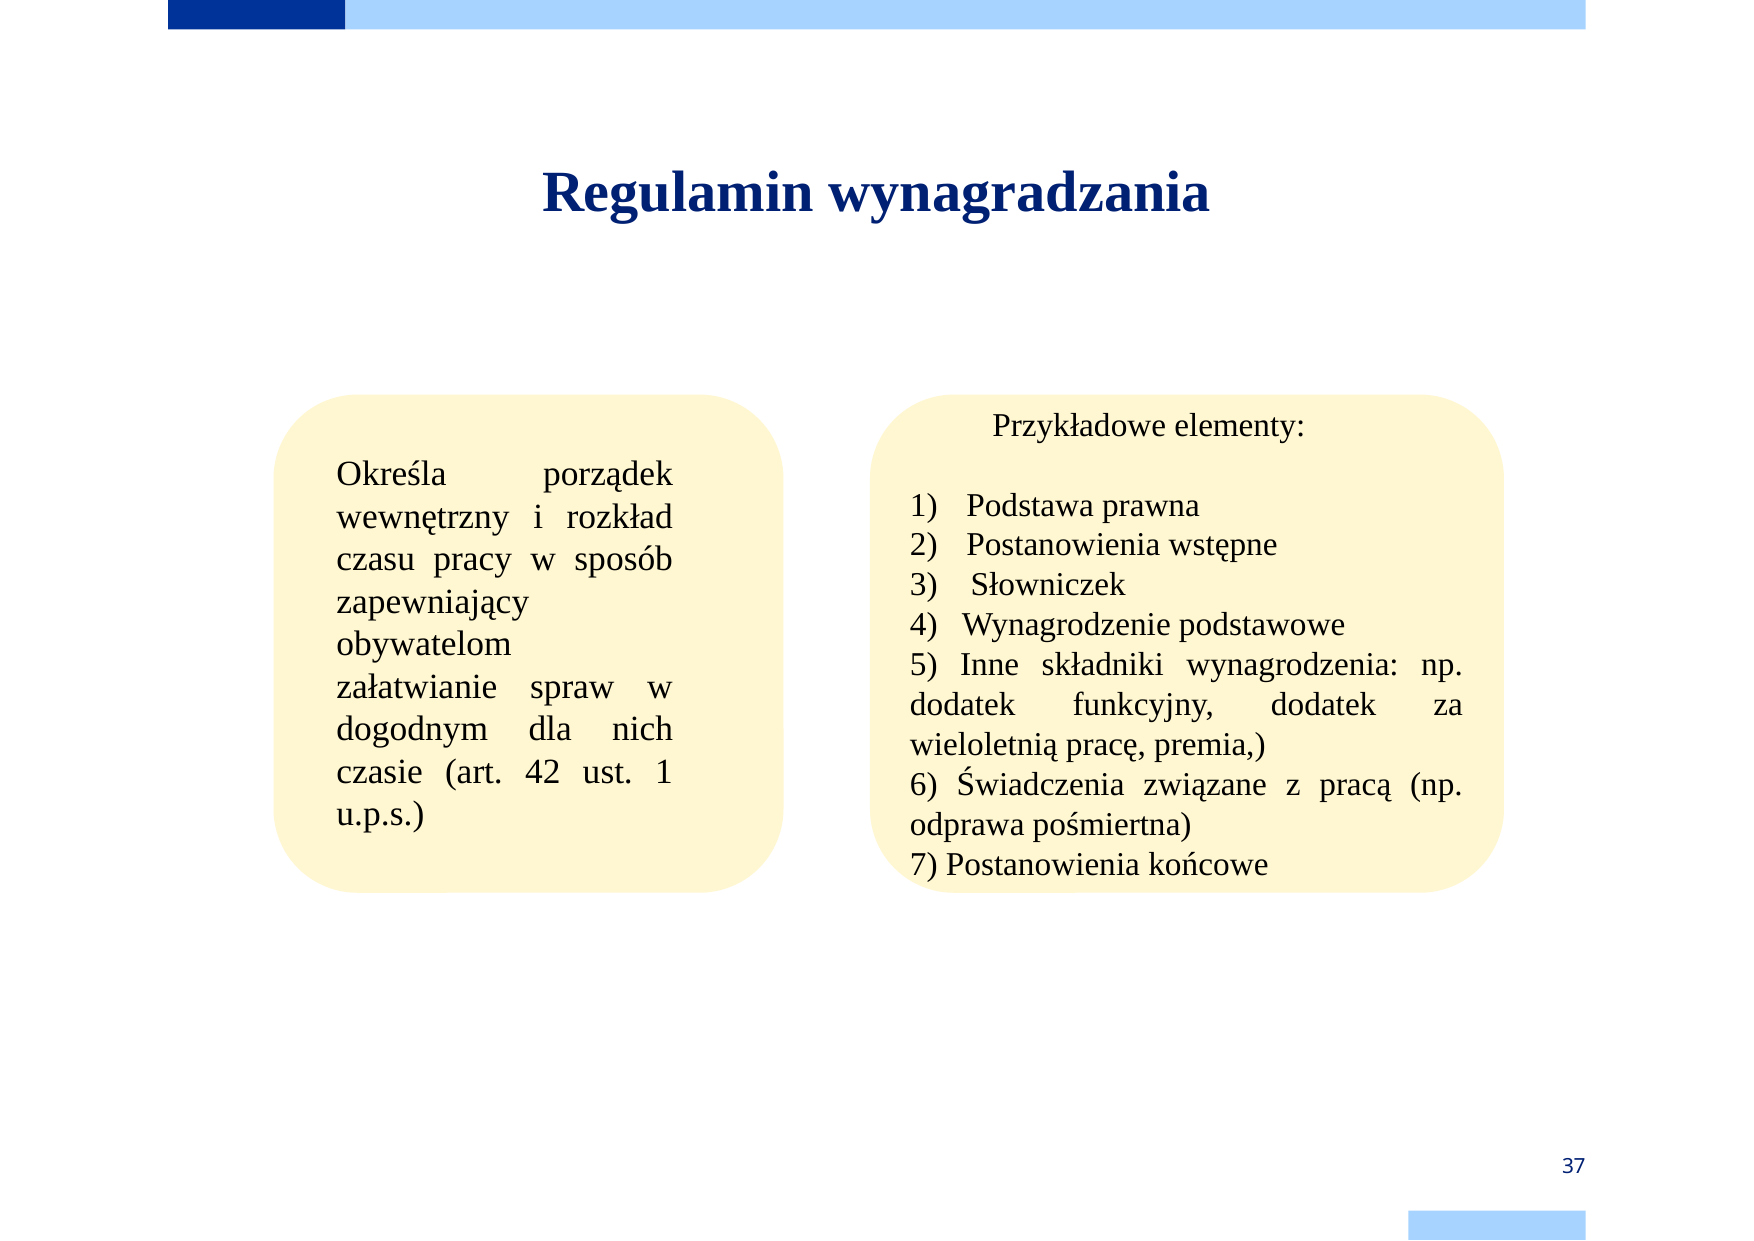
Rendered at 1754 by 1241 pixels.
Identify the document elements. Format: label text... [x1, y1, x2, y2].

text_box [273, 394, 784, 893]
text_box Określa porządek wewnętrzny i rozkład czasu pracy w sposób zapewniający obywatelom załatwianie spraw w dogodnym dla nich czasie (art. 42 ust. 1 u.p.s.) [321, 442, 688, 841]
text_box Przykładowe elementy: Podstawa prawna Postanowienia wstępne 3) Słowniczek 4) Wynagrodzenie podstawowe 5) Inne składniki wynagrodzenia: np. dodatek funkcyjny, dodatek za wieloletnią pracę, premia,) 6) Świadczenia związane z pracą (np. odprawa pośmiertna) 7) Postanowienia końcowe [869, 394, 1504, 893]
title Regulamin wynagradzania [168, 147, 1586, 325]
slide_number 37 [1408, 1151, 1586, 1182]
